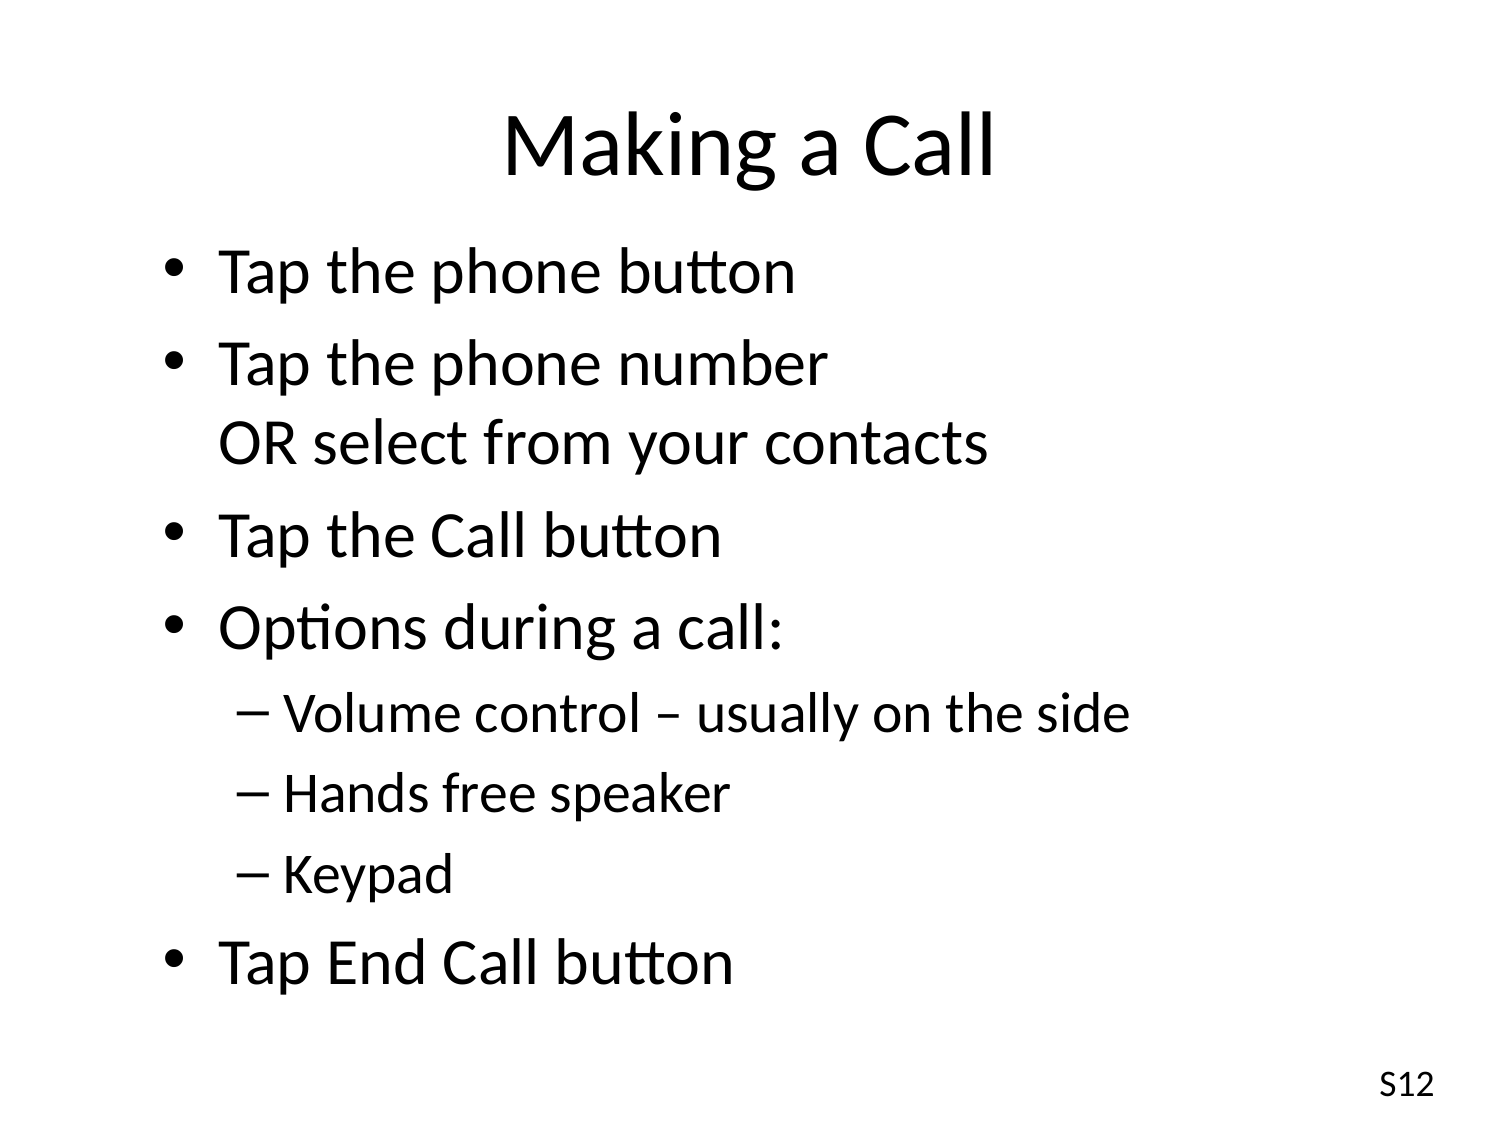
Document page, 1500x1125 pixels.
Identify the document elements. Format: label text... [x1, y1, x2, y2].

list Tap the phone button Tap the phone number OR select from your contacts Tap the Call button Options during a call: Volume control – usually on the side Hands free speaker Keypad Tap End Call button [147, 219, 1425, 1005]
text_box S12 [1364, 1051, 1450, 1112]
title Making a Call [75, 45, 1425, 233]
